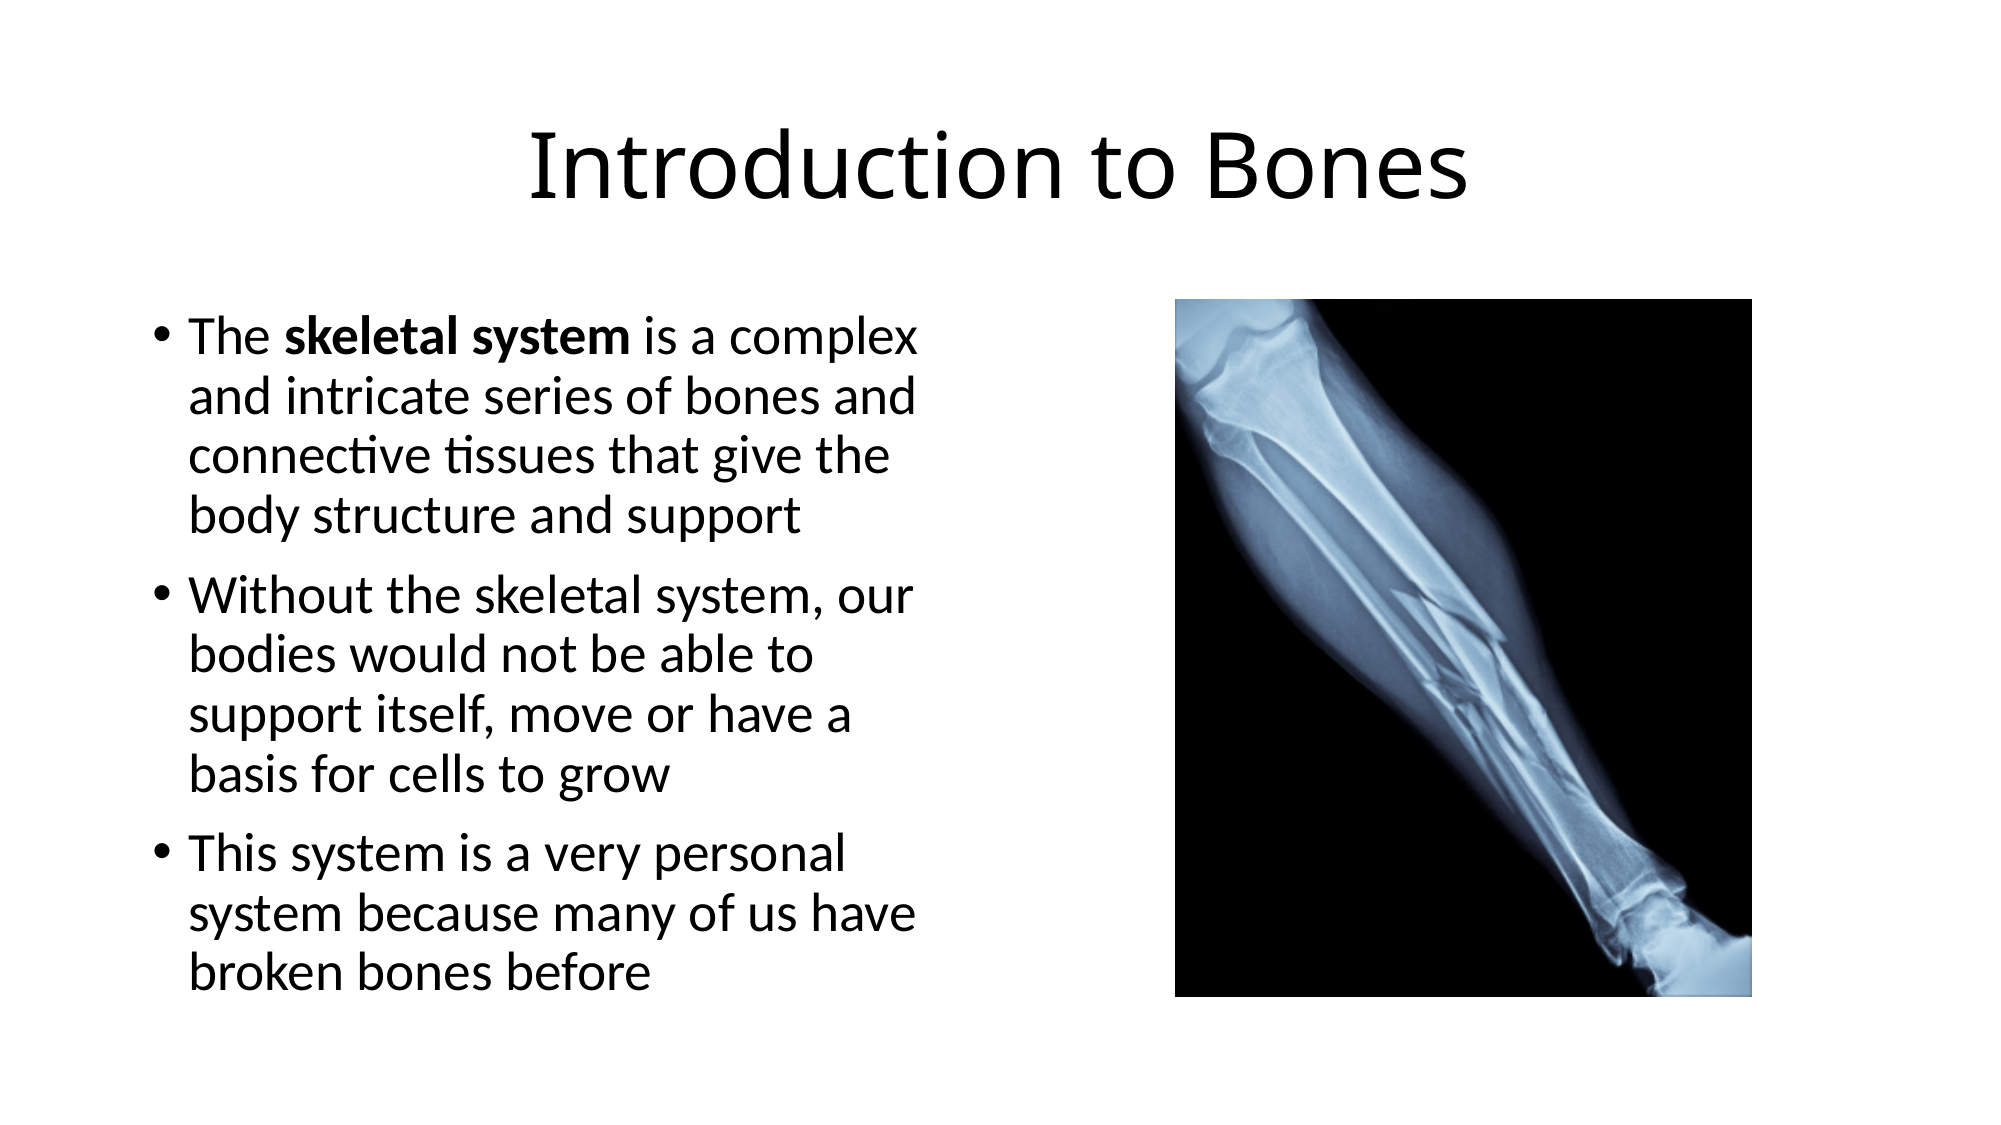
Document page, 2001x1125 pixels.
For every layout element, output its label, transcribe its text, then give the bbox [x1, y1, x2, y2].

picture [1175, 299, 1752, 997]
title Introduction to Bones [137, 59, 1863, 278]
list The skeletal system is a complex and intricate series of bones and connective tissues that give the body structure and support Without the skeletal system, our bodies would not be able to support itself, move or have a basis for cells to grow This system is a very personal system because many of us have broken bones before [137, 299, 988, 1014]
